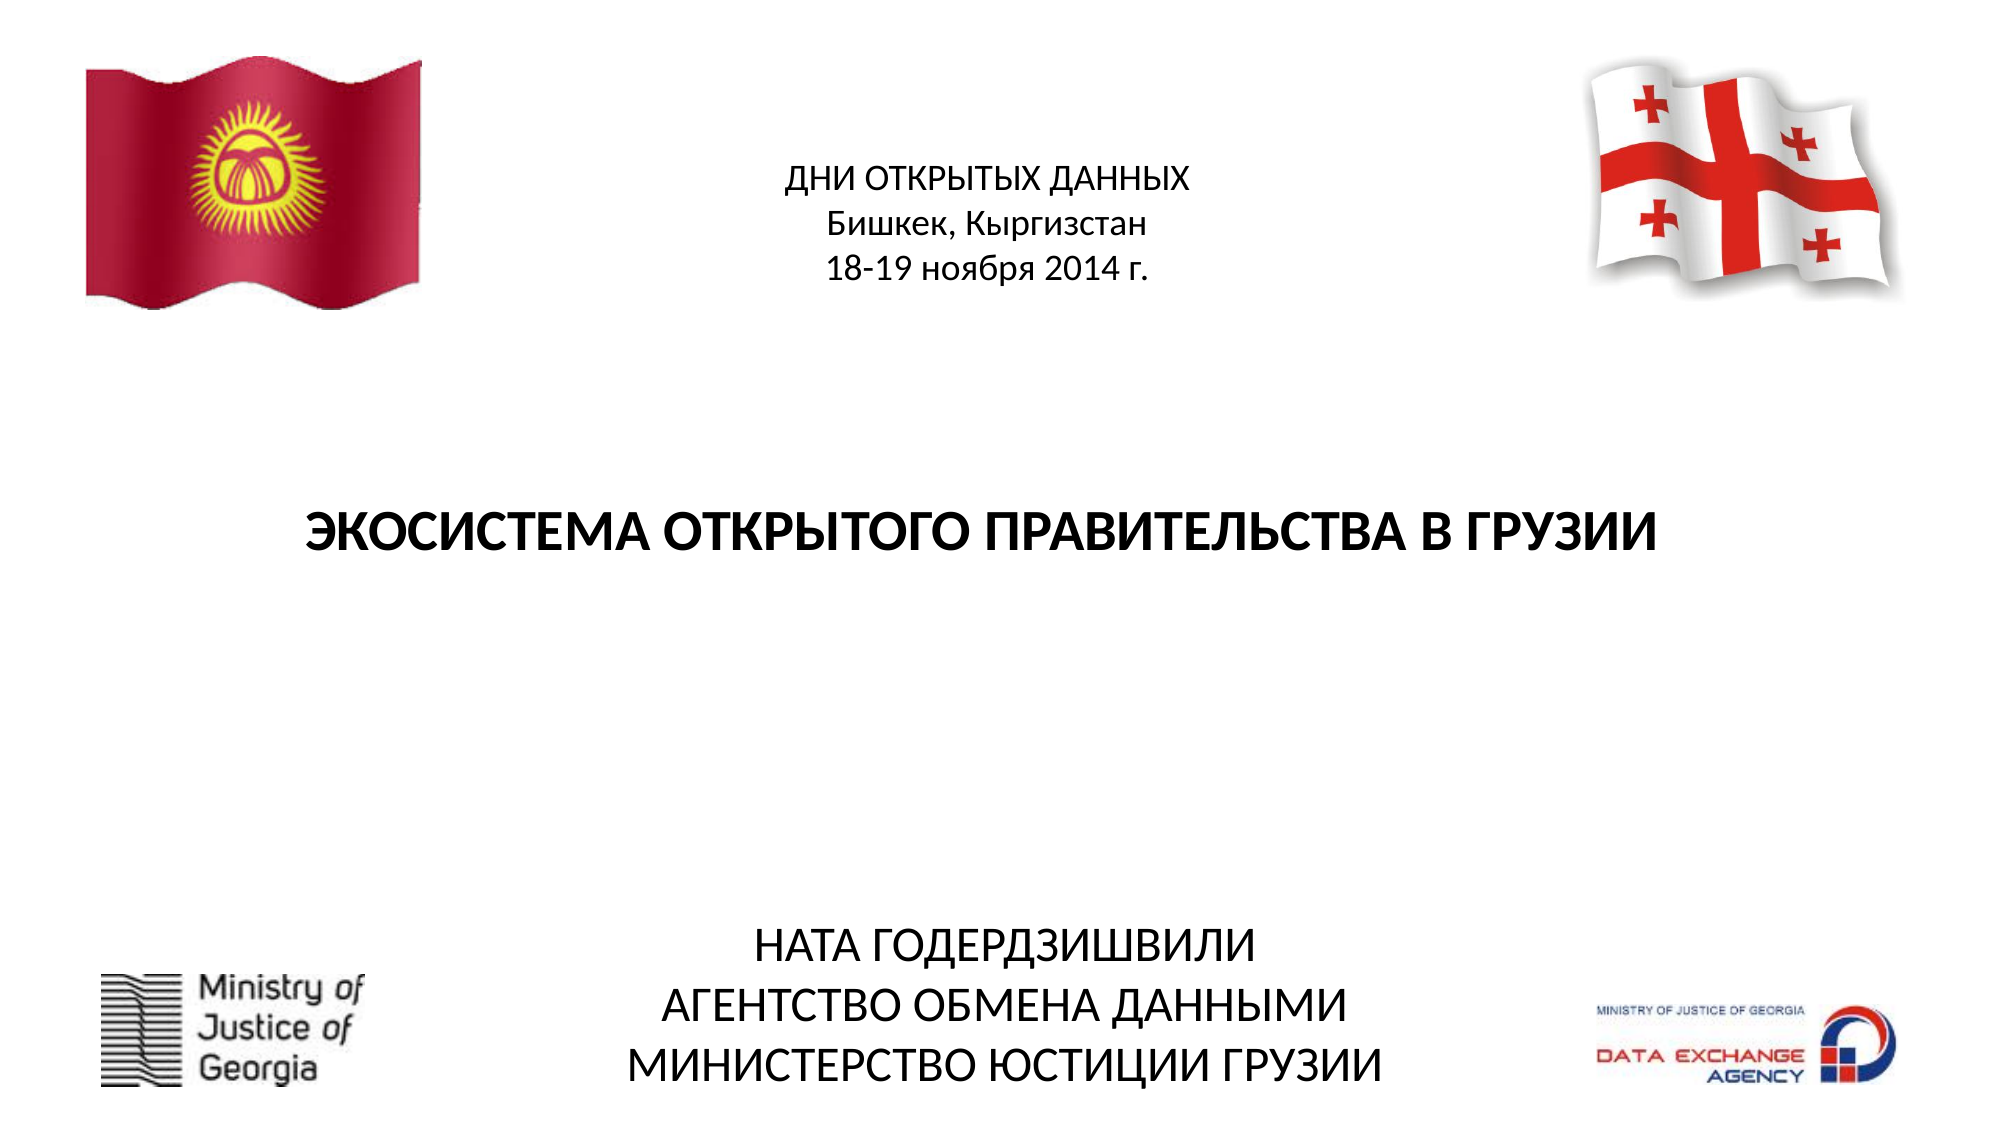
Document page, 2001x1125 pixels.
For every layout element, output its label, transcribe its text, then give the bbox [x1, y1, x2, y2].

picture [85, 56, 422, 310]
text_box ДНИ ОТКРЫТЫХ ДАННЫХ Бишкек, Кыргизстан 18-19 ноября 2014 г. [604, 145, 1370, 296]
picture [101, 974, 365, 1087]
text_box ЭКОСИСТЕМА ОТКРЫТОГО ПРАВИТЕЛЬСТВА В ГРУЗИИ НАТА ГОДЕРДЗИШВИЛИ АГЕНТСТВО ОБМЕНА ДАННЫМИ МИНИСТЕРСТВО ЮСТИЦИИ ГРУЗИИ [290, 484, 1720, 1125]
picture [1579, 54, 1910, 310]
picture [1596, 1004, 1899, 1085]
